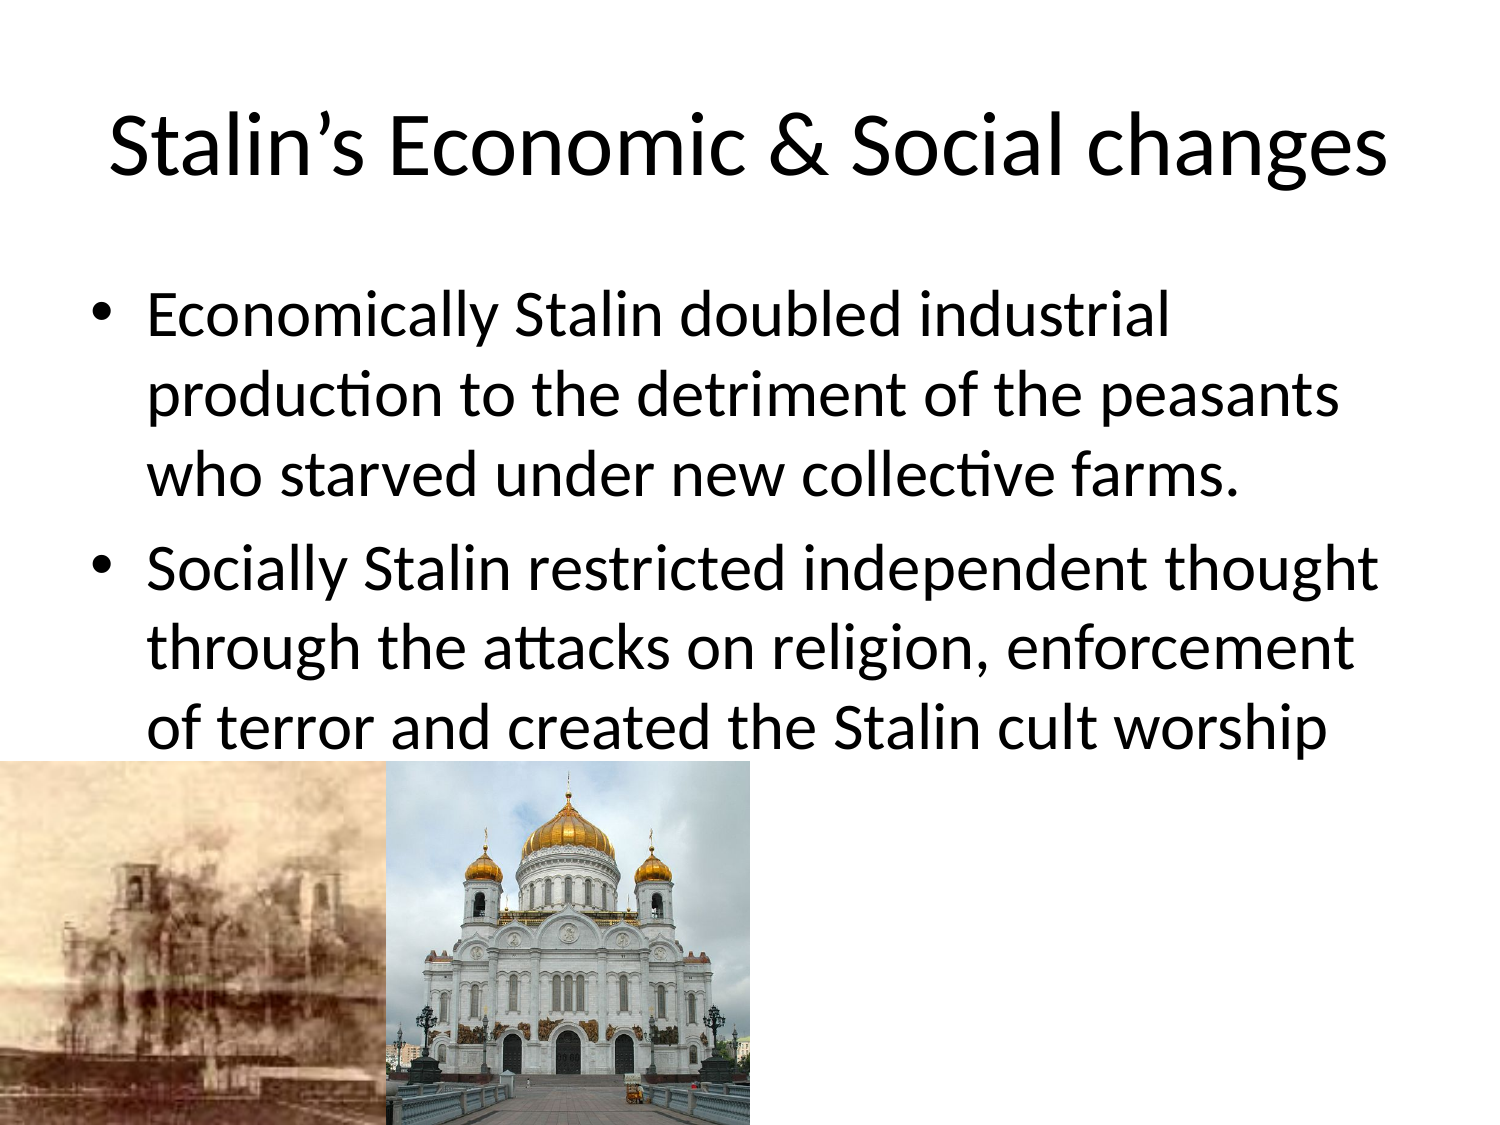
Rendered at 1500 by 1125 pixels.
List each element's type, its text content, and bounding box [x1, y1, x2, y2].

picture [0, 761, 751, 1125]
title Stalin’s Economic & Social changes [75, 45, 1425, 233]
list Economically Stalin doubled industrial production to the detriment of the peasants who starved under new collective farms. Socially Stalin restricted independent thought through the attacks on religion, enforcement of terror and created the Stalin cult worship [75, 262, 1425, 1005]
